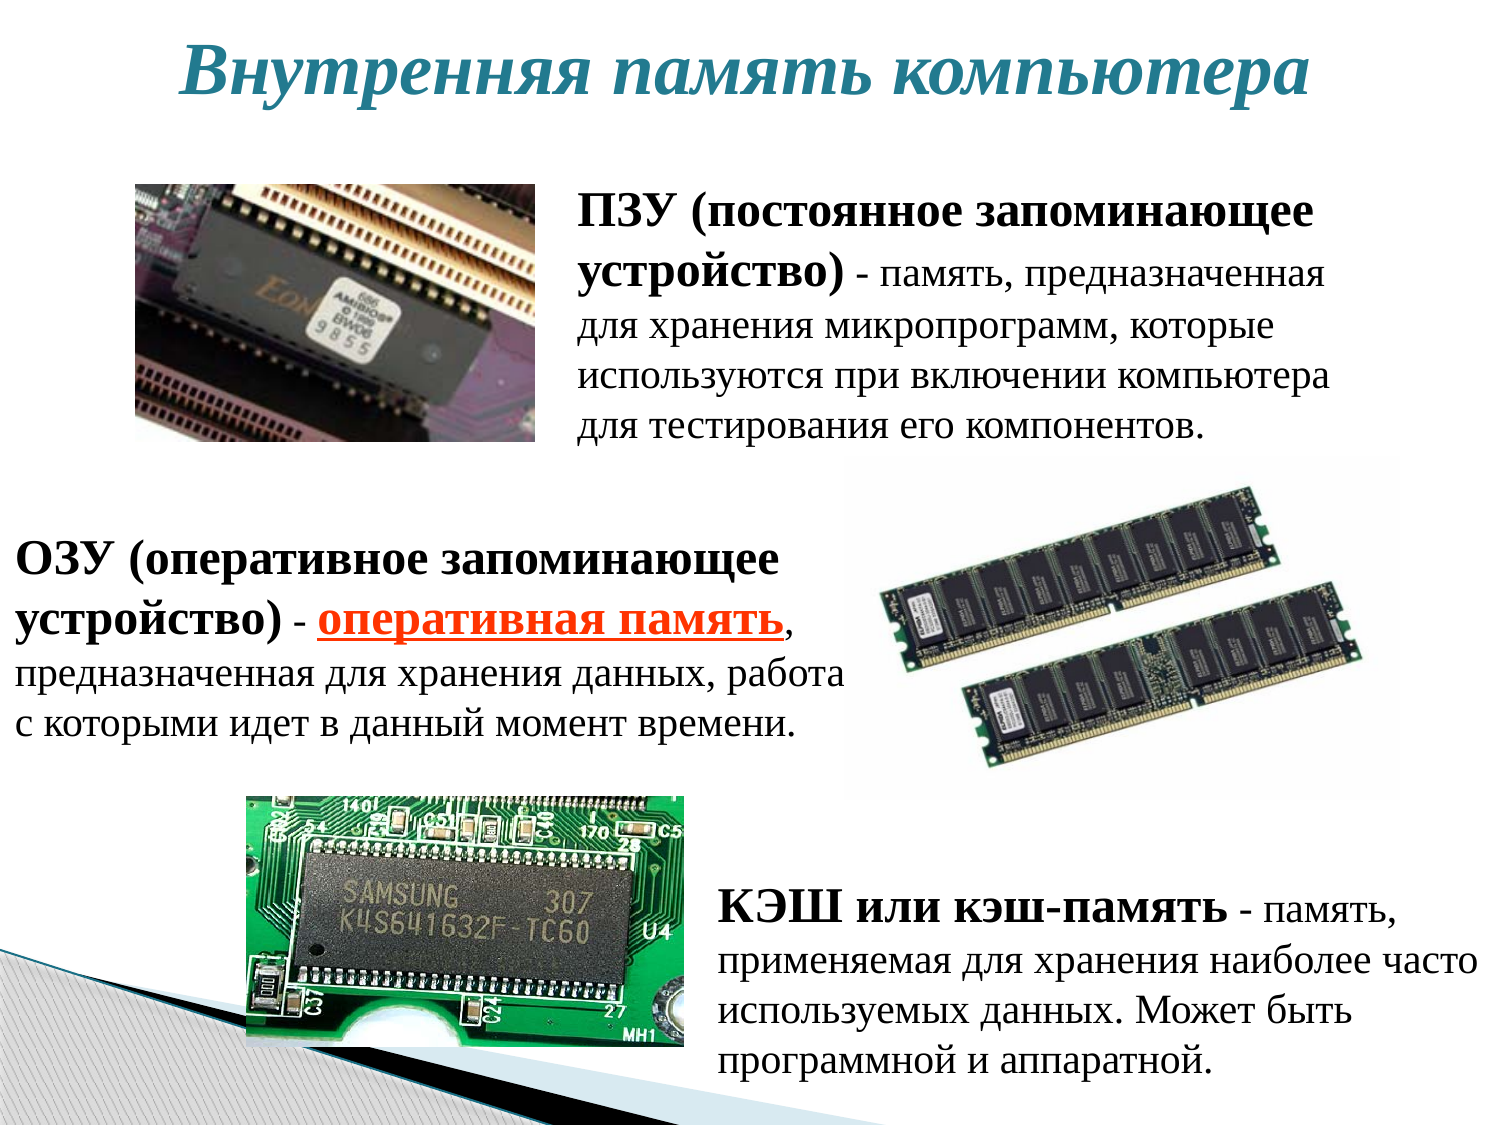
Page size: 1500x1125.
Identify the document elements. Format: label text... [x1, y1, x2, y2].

picture [135, 184, 535, 442]
text_box ОЗУ (оперативное запоминающее устройство) - оперативная память, предназначенная для хранения данных, работа с которыми идет в данный момент времени. [0, 517, 838, 753]
picture [245, 796, 685, 1047]
text_box КЭШ или кэш-память - память, применяемая для хранения наиболее часто используемых данных. Может быть программной и аппаратной. [702, 864, 1500, 1090]
picture [844, 455, 1400, 800]
title Внутренняя память компьютера [70, 0, 1421, 129]
text_box ПЗУ (постоянное запоминающее устройство) - память, предназначенная для хранения микропрограмм, которые используются при включении компьютера для тестирования его компонентов. [562, 169, 1383, 454]
